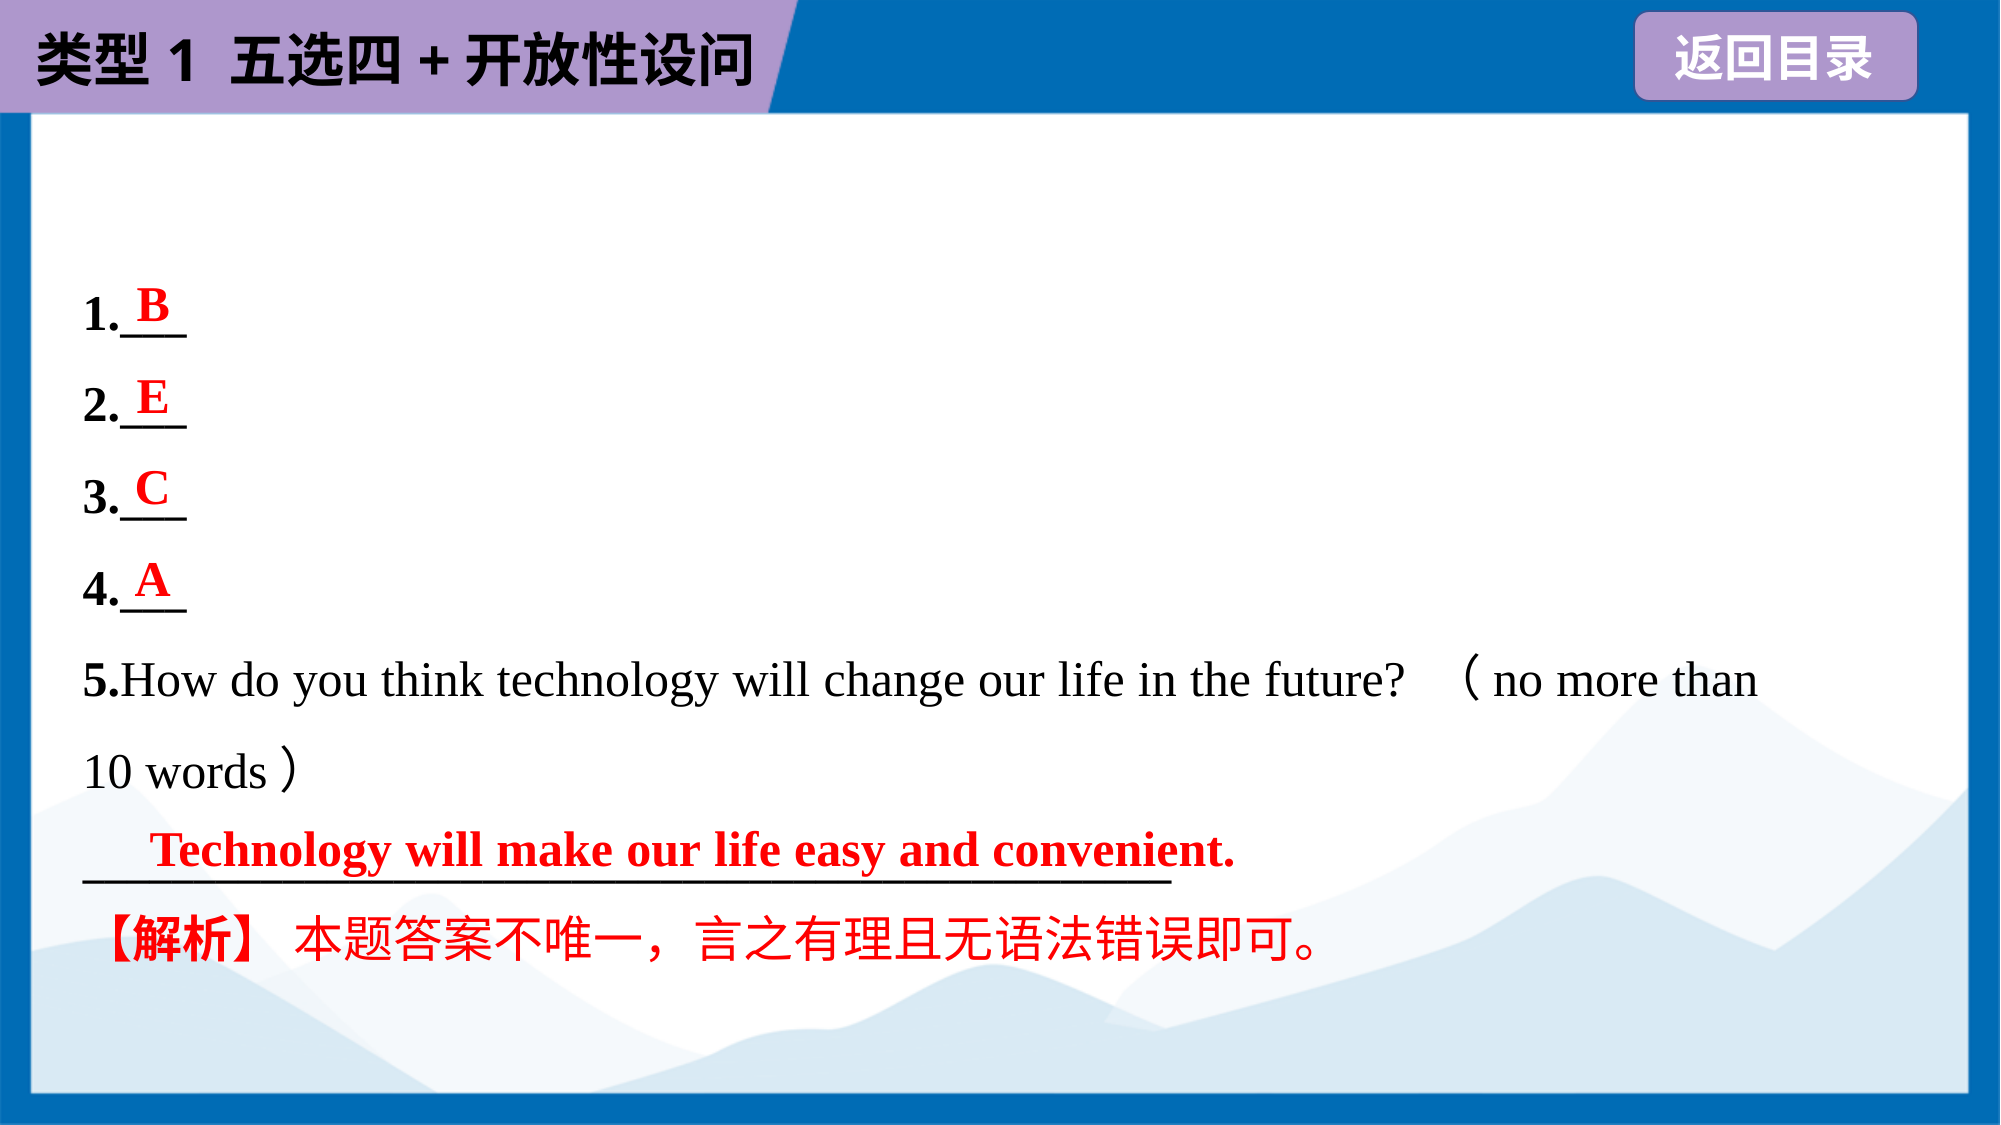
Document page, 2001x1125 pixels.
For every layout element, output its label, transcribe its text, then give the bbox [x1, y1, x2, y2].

text_box Technology will make our life easy and convenient. [89, 788, 1296, 867]
text_box 【解析】 本题答案不唯一，言之有理且无语法错误即可。 [82, 879, 1917, 958]
picture [0, 0, 2000, 1125]
text_box B [118, 244, 189, 323]
text_box A [116, 519, 189, 598]
text_box C [116, 427, 189, 506]
text_box E [118, 335, 189, 415]
text_box 1.___ 2.___ 3.___ 4.___ 5.How do you think technology will change our life in the future? （no more than 10 words） _________________________________________________ [82, 248, 1917, 877]
